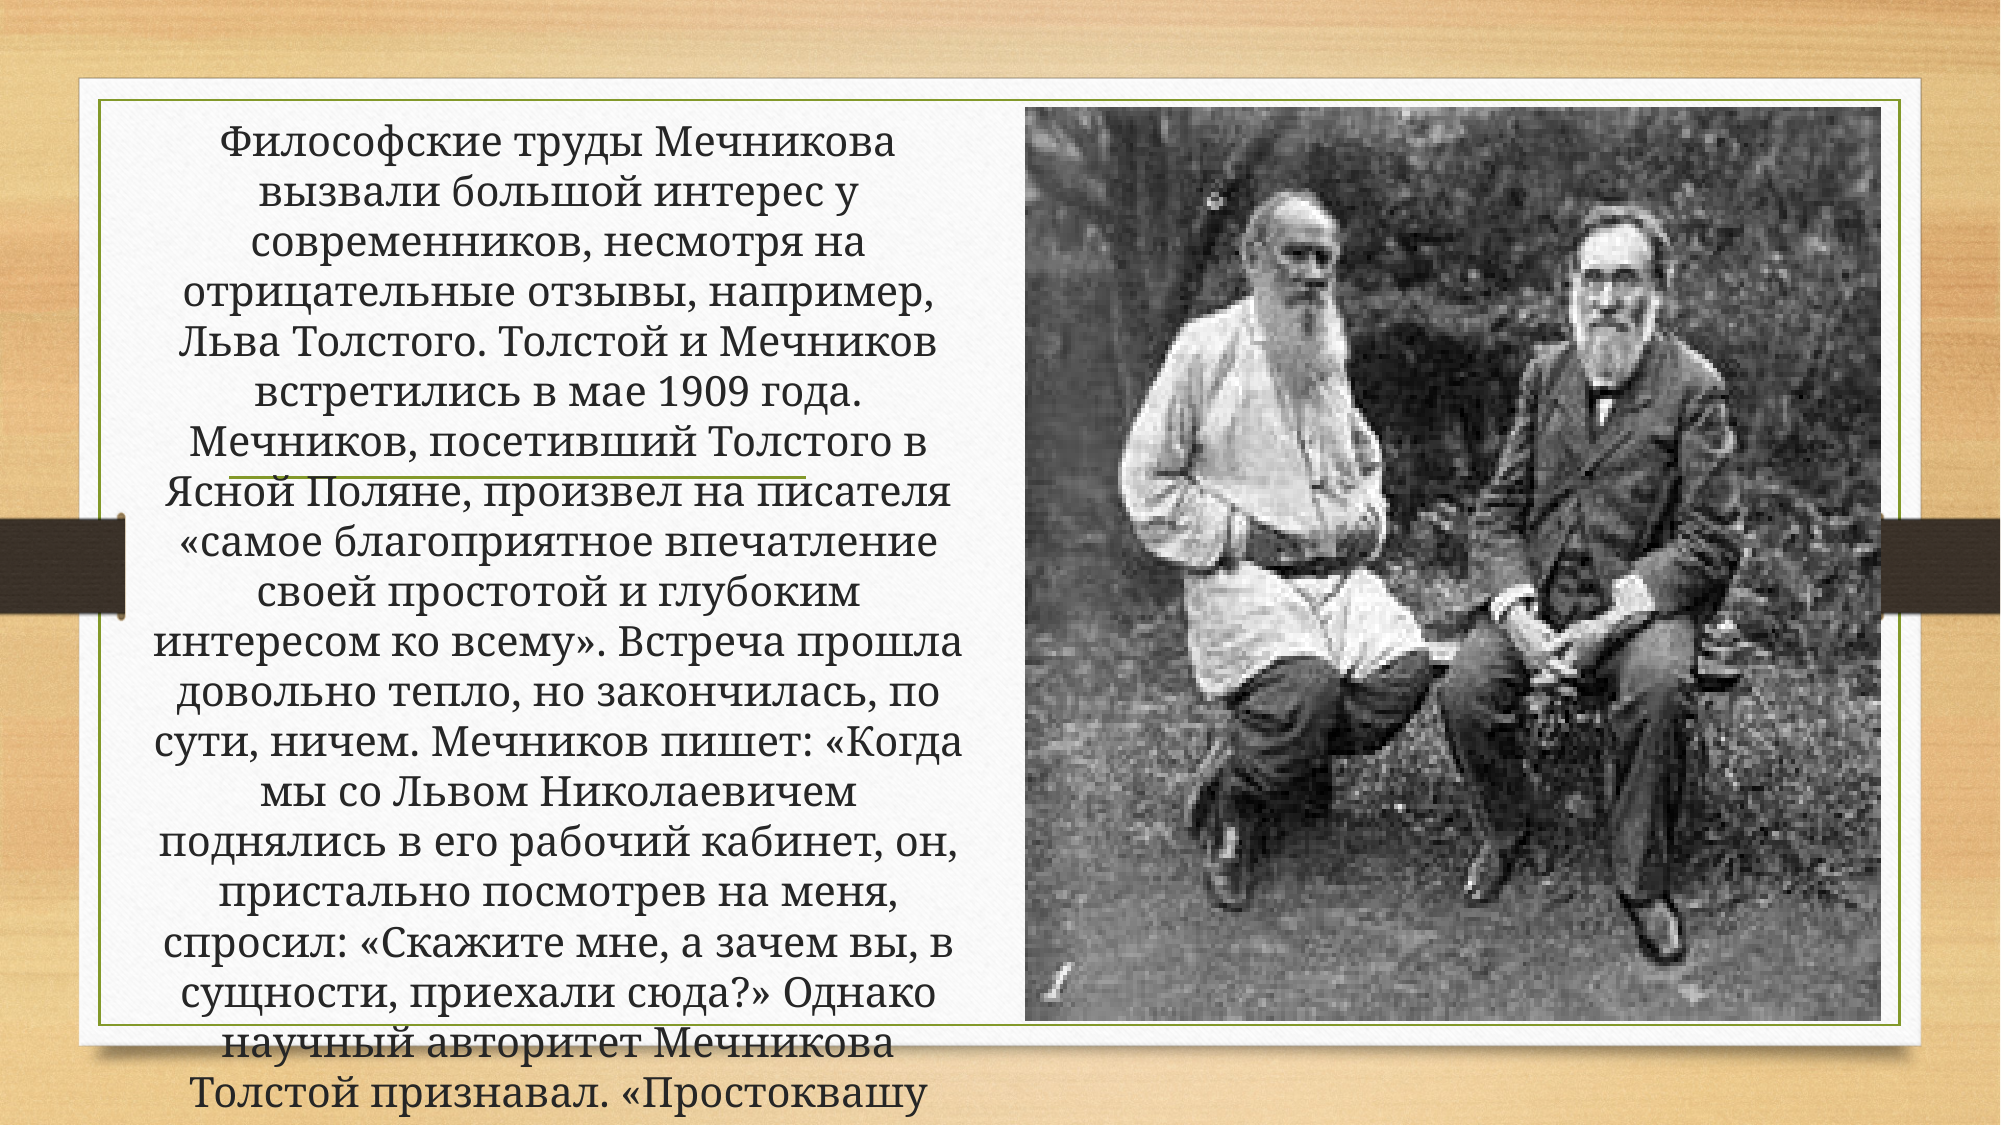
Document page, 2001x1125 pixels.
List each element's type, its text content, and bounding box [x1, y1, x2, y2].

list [1025, 107, 1881, 1022]
list Философские труды Мечникова вызвали большой интерес у современников, несмотря на отрицательные отзывы, например, Льва Толстого. Толстой и Мечников встретились в мае 1909 года. Мечников, посетивший Толстого в Ясной Поляне, произвел на писателя «самое благоприятное впечатление своей простотой и глубоким интересом ко всему». Встреча прошла довольно тепло, но закончилась, по сути, ничем. Мечников пишет: «Когда мы со Львом Николаевичем поднялись в его рабочий кабинет, он, пристально посмотрев на меня, спросил: «Скажите мне, а зачем вы, в сущности, приехали сюда?» Однако научный авторитет Мечникова Толстой признавал. «Простоквашу вашу я пью и обещаю прожить до ста лет», - сказал он, прощаясь. [129, 107, 988, 1021]
picture [0, 0, 2001, 1125]
